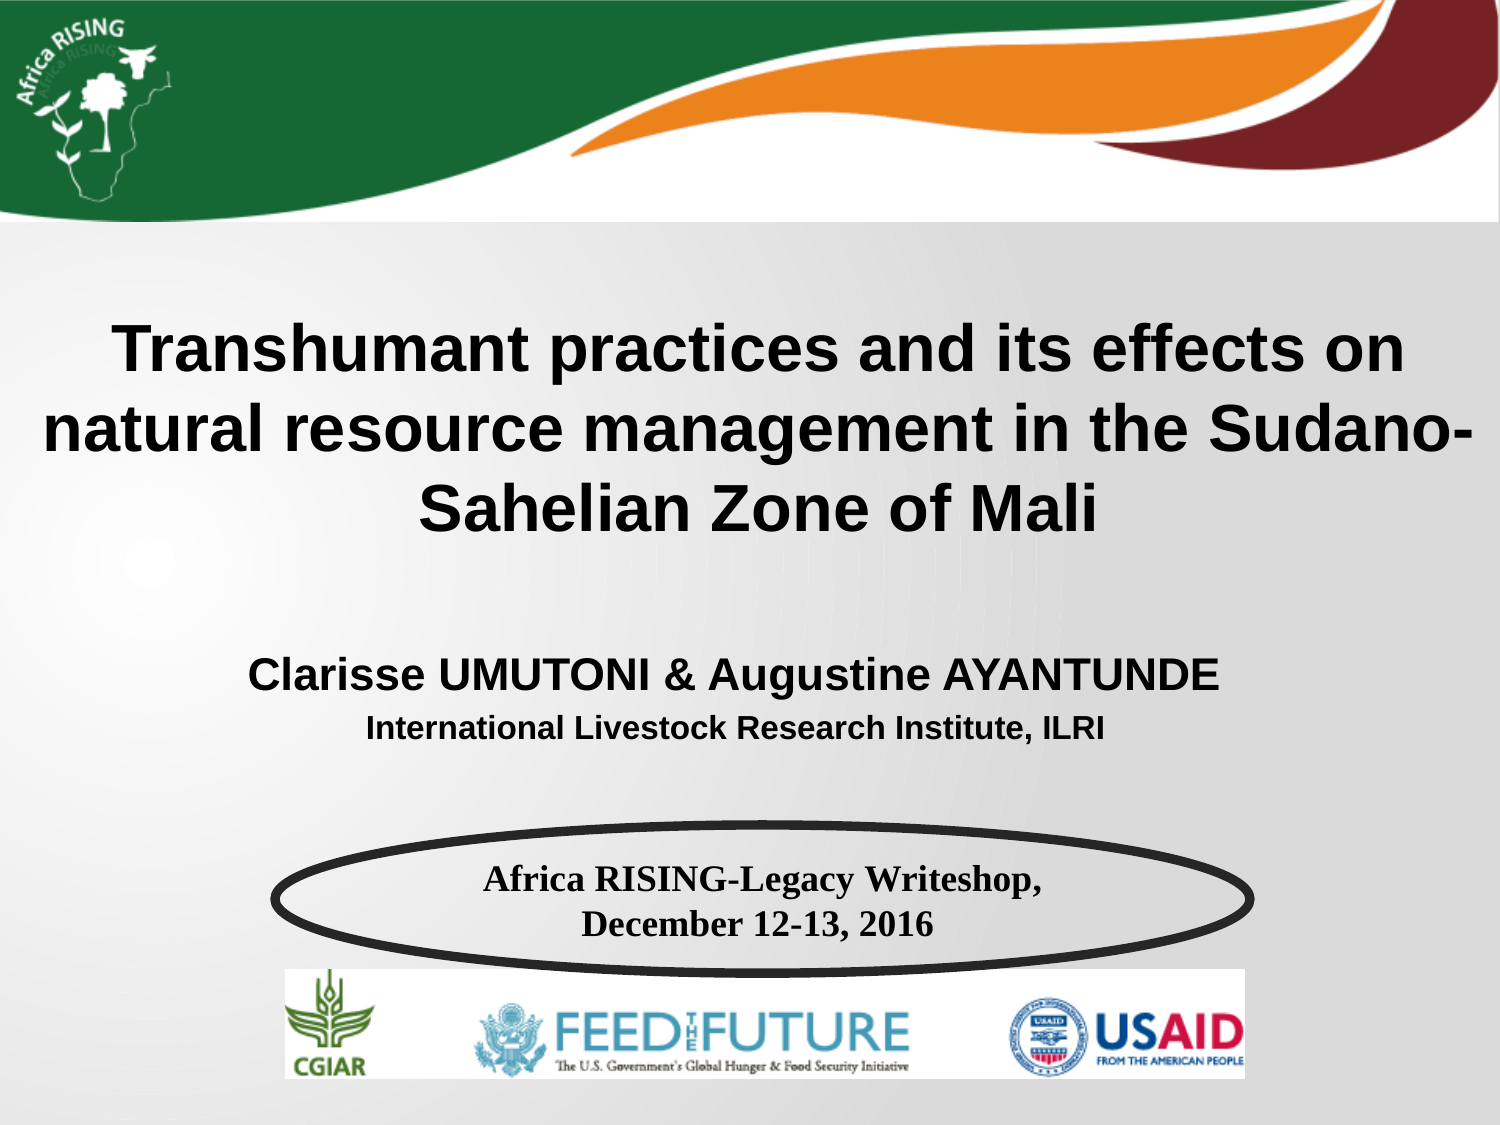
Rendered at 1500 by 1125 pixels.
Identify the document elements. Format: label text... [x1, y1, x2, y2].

picture [285, 969, 1245, 1079]
list Clarisse UMUTONI & Augustine AYANTUNDE International Livestock Research Institute, ILRI [99, 637, 1363, 800]
list Transhumant practices and its effects on natural resource management in the Sudano-Sahelian Zone of Mali [0, 299, 1500, 550]
picture [0, 0, 1499, 222]
text_box Africa RISING-Legacy Writeshop, December 12-13, 2016 [274, 824, 1250, 974]
